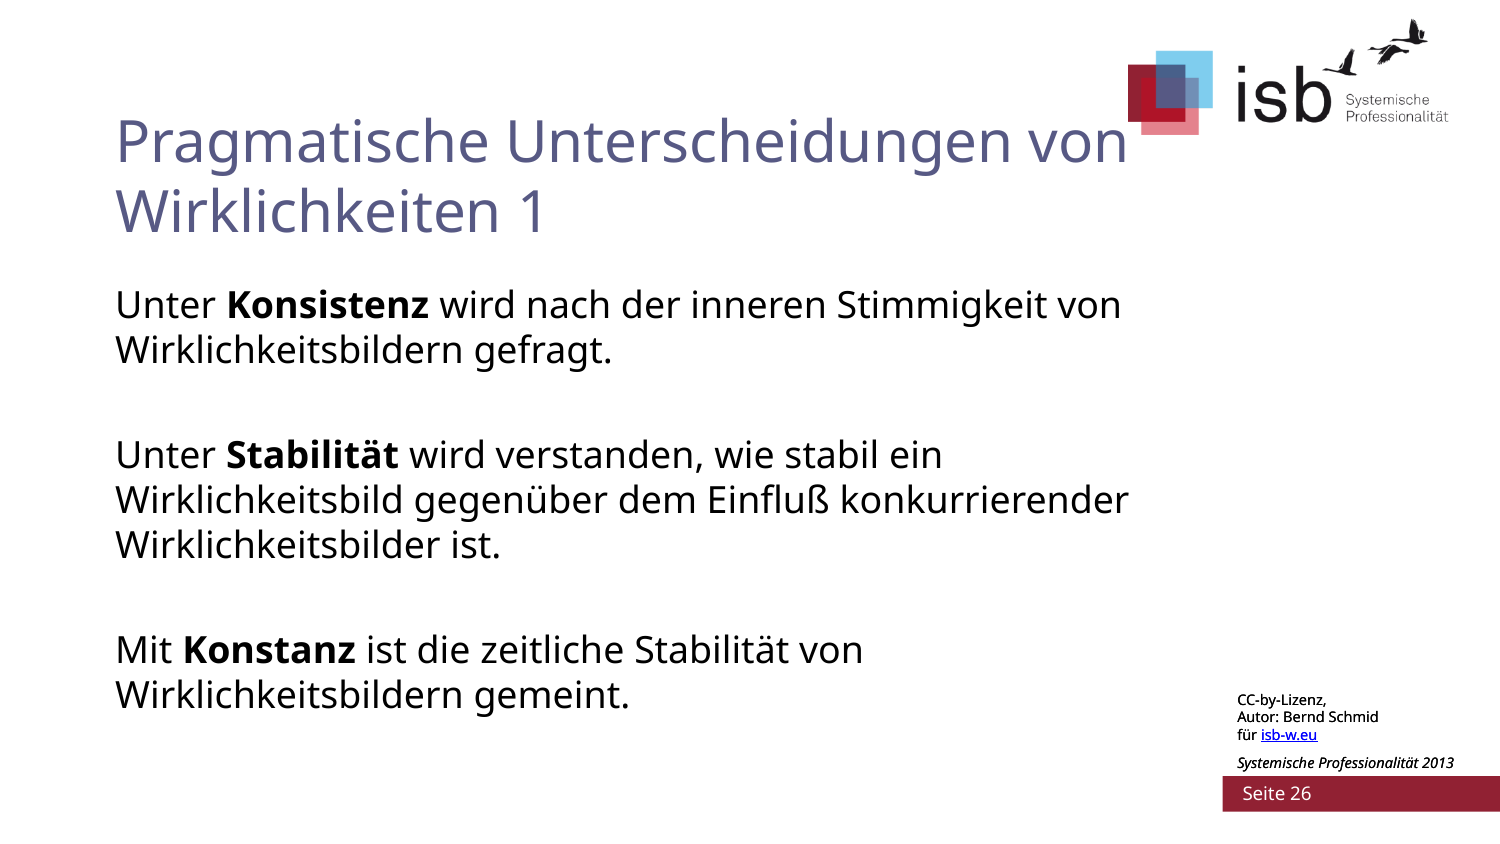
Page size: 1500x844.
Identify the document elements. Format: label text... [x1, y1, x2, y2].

picture [1128, 14, 1461, 139]
title Pragmatische Unterscheidungen von Wirklichkeiten 1 [100, 67, 1223, 185]
text_box CC-by-Lizenz, Autor: Bernd Schmid für isb-w.eu Systemische Professionalität 2013 [1222, 543, 1500, 844]
list Unter Konsistenz wird nach der inneren Stimmigkeit von Wirklichkeitsbildern gefragt. Unter Stabilität wird verstanden, wie stabil ein Wirklichkeitsbild gegenüber dem Einfluß konkurrierender Wirklichkeitsbilder ist. Mit Konstanz ist die zeitliche Stabilität von Wirklichkeitsbildern gemeint. [100, 185, 1223, 812]
